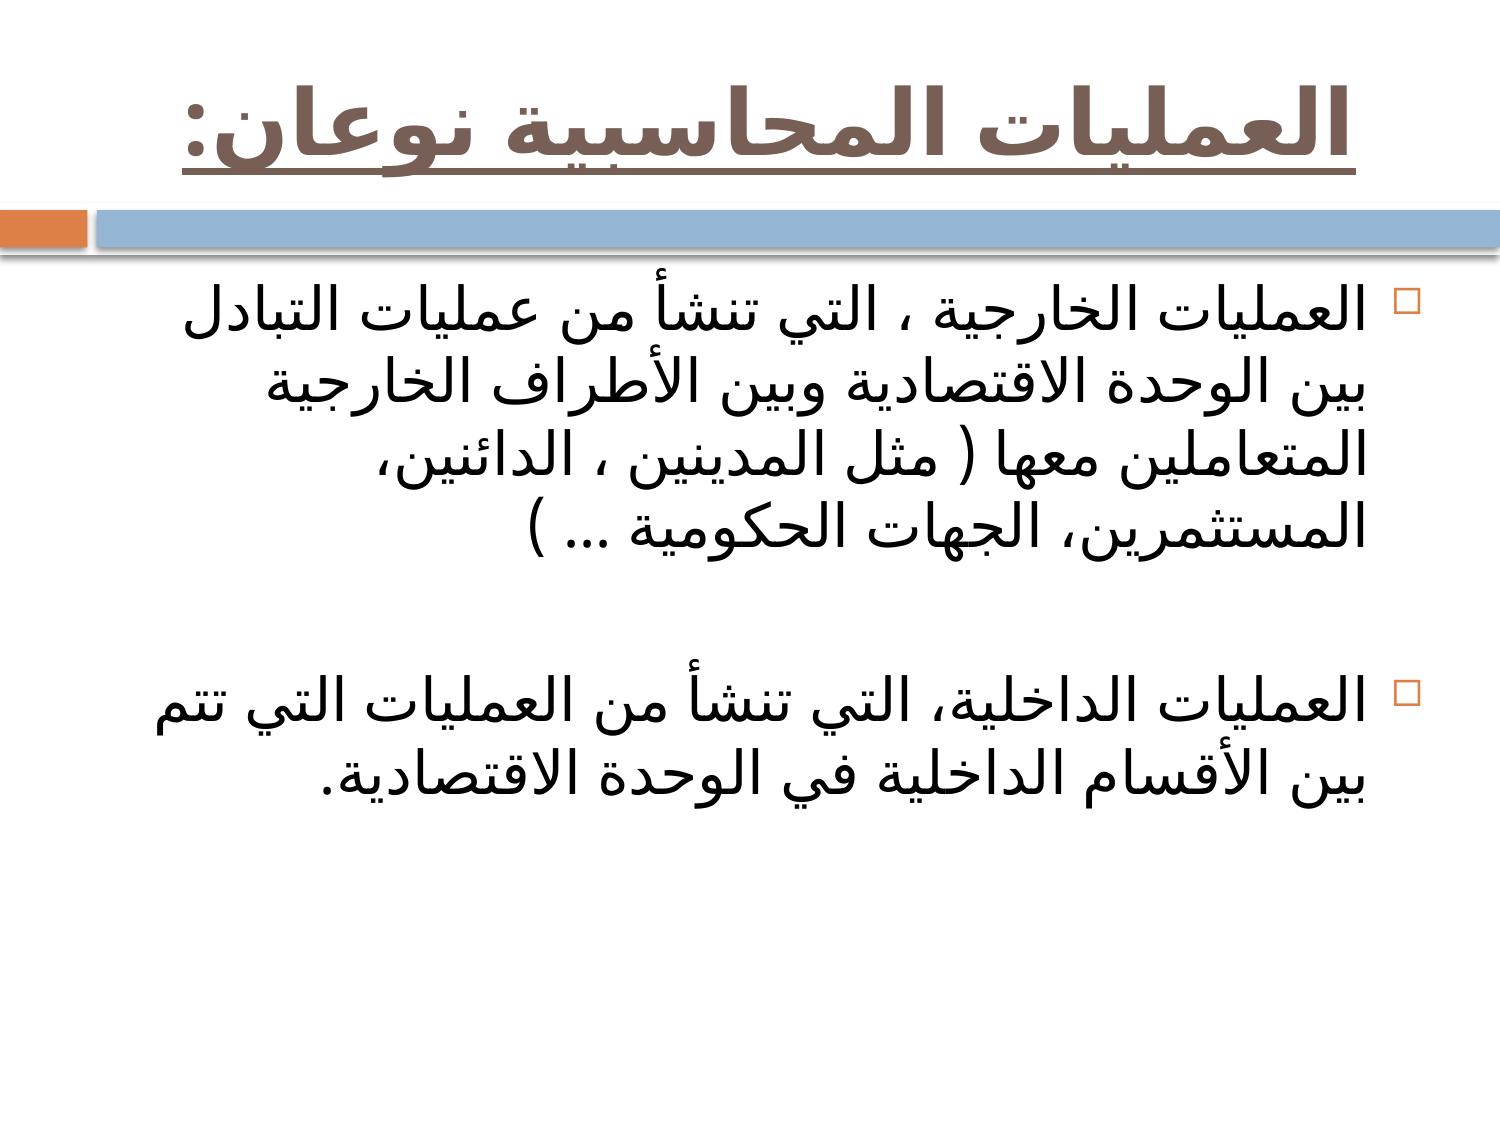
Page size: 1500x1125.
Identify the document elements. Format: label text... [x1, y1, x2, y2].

title العمليات المحاسبية نوعان: [100, 37, 1438, 200]
list العمليات الخارجية ، التي تنشأ من عمليات التبادل بين الوحدة الاقتصادية وبين الأطراف الخارجية المتعاملين معها ( مثل المدينين ، الدائنين، المستثمرين، الجهات الحكومية ... ) العمليات الداخلية، التي تنشأ من العمليات التي تتم بين الأقسام الداخلية في الوحدة الاقتصادية. [100, 262, 1438, 1000]
